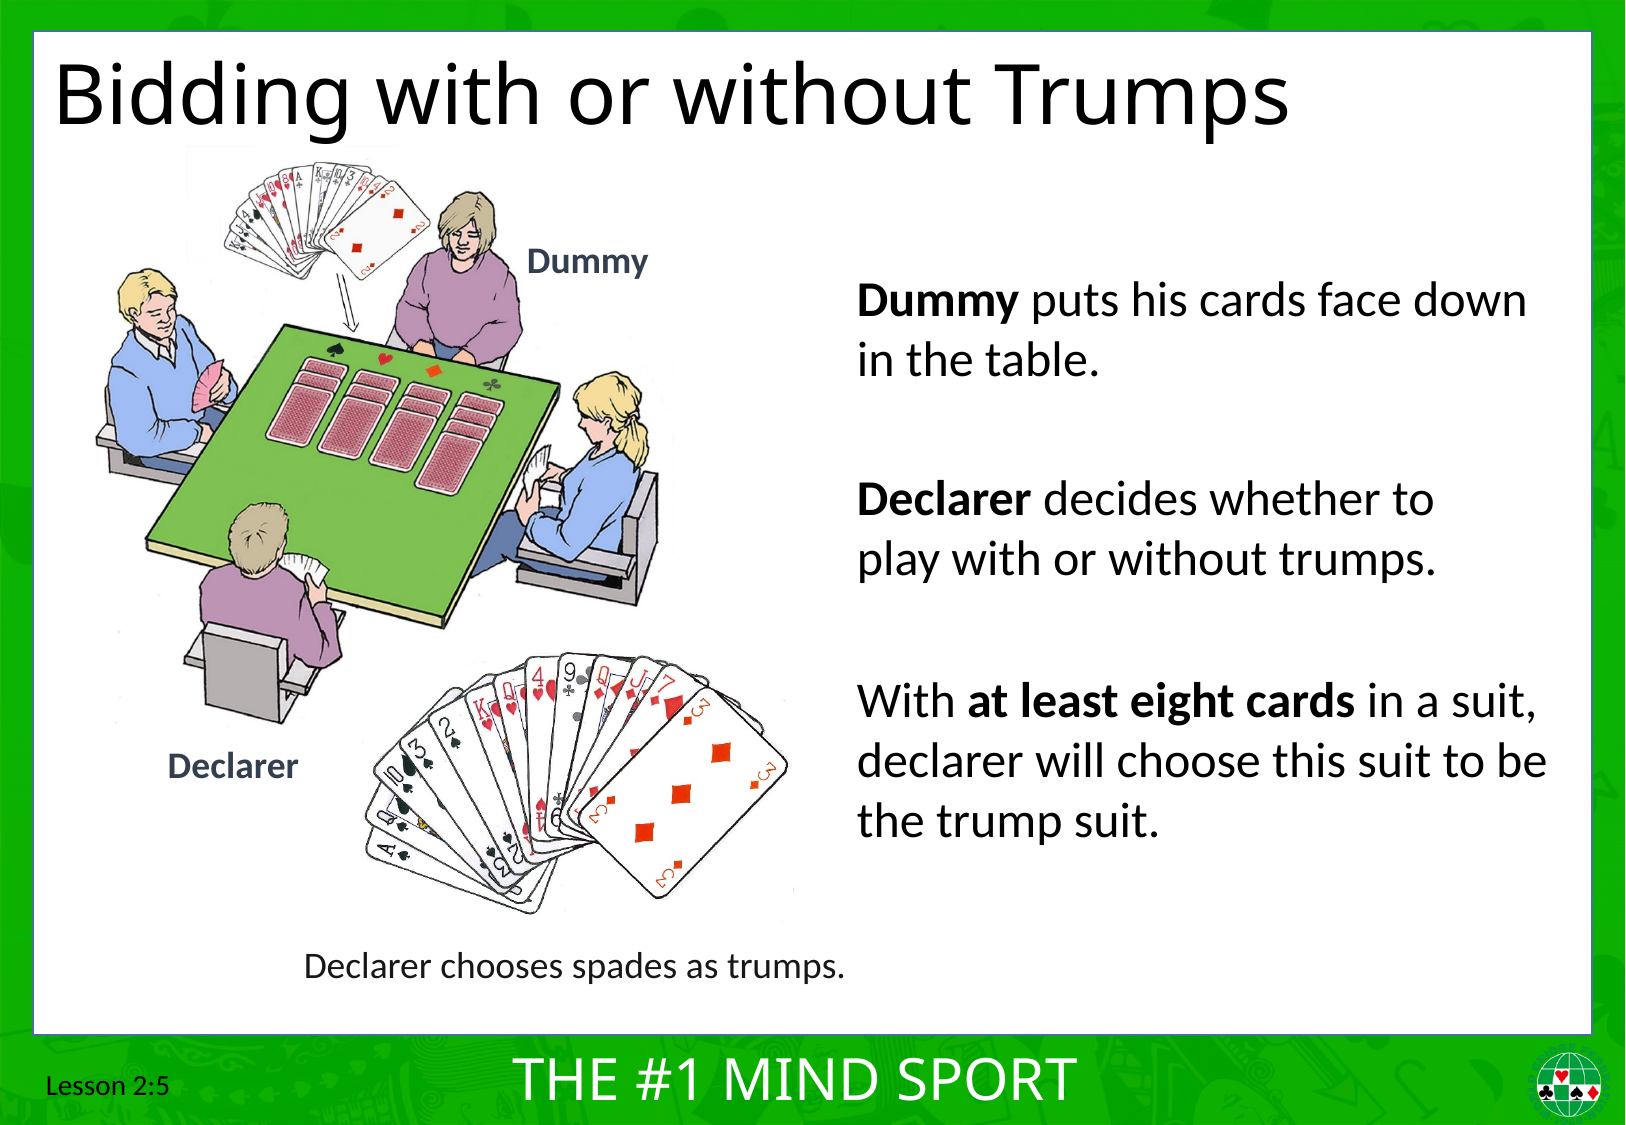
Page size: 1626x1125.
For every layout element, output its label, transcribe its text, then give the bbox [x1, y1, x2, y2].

text_box Declarer [152, 733, 350, 794]
title Bidding with or without Trumps [37, 53, 1596, 142]
picture [0, 0, 1626, 1125]
text_box Declarer chooses spades as trumps. [288, 933, 862, 994]
text_box Declarer decides whether to play with or without trumps. [841, 458, 1536, 593]
text_box With at least eight cards in a suit, declarer will choose this suit to be the trump suit. [842, 660, 1573, 855]
text_box Dummy puts his cards face down in the table. [842, 258, 1544, 394]
